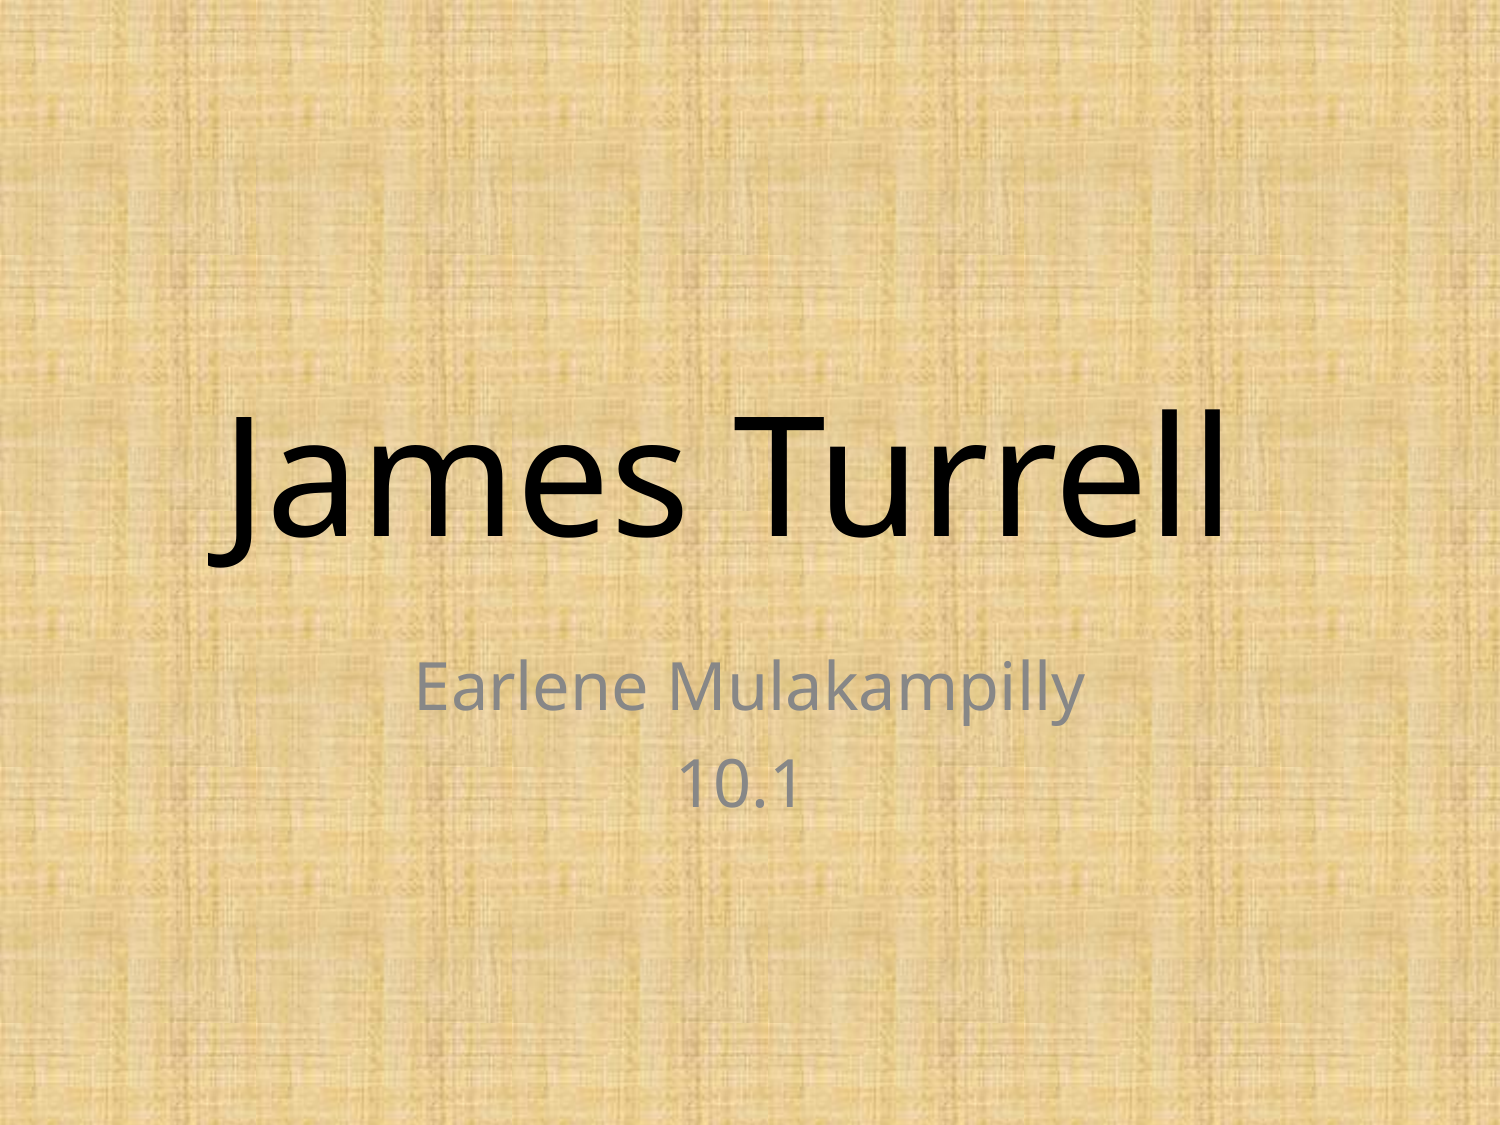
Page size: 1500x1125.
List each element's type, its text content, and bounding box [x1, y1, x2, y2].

list Earlene Mulakampilly 10.1 [224, 636, 1276, 926]
title James Turrell [111, 348, 1388, 592]
picture [0, 0, 1500, 1125]
